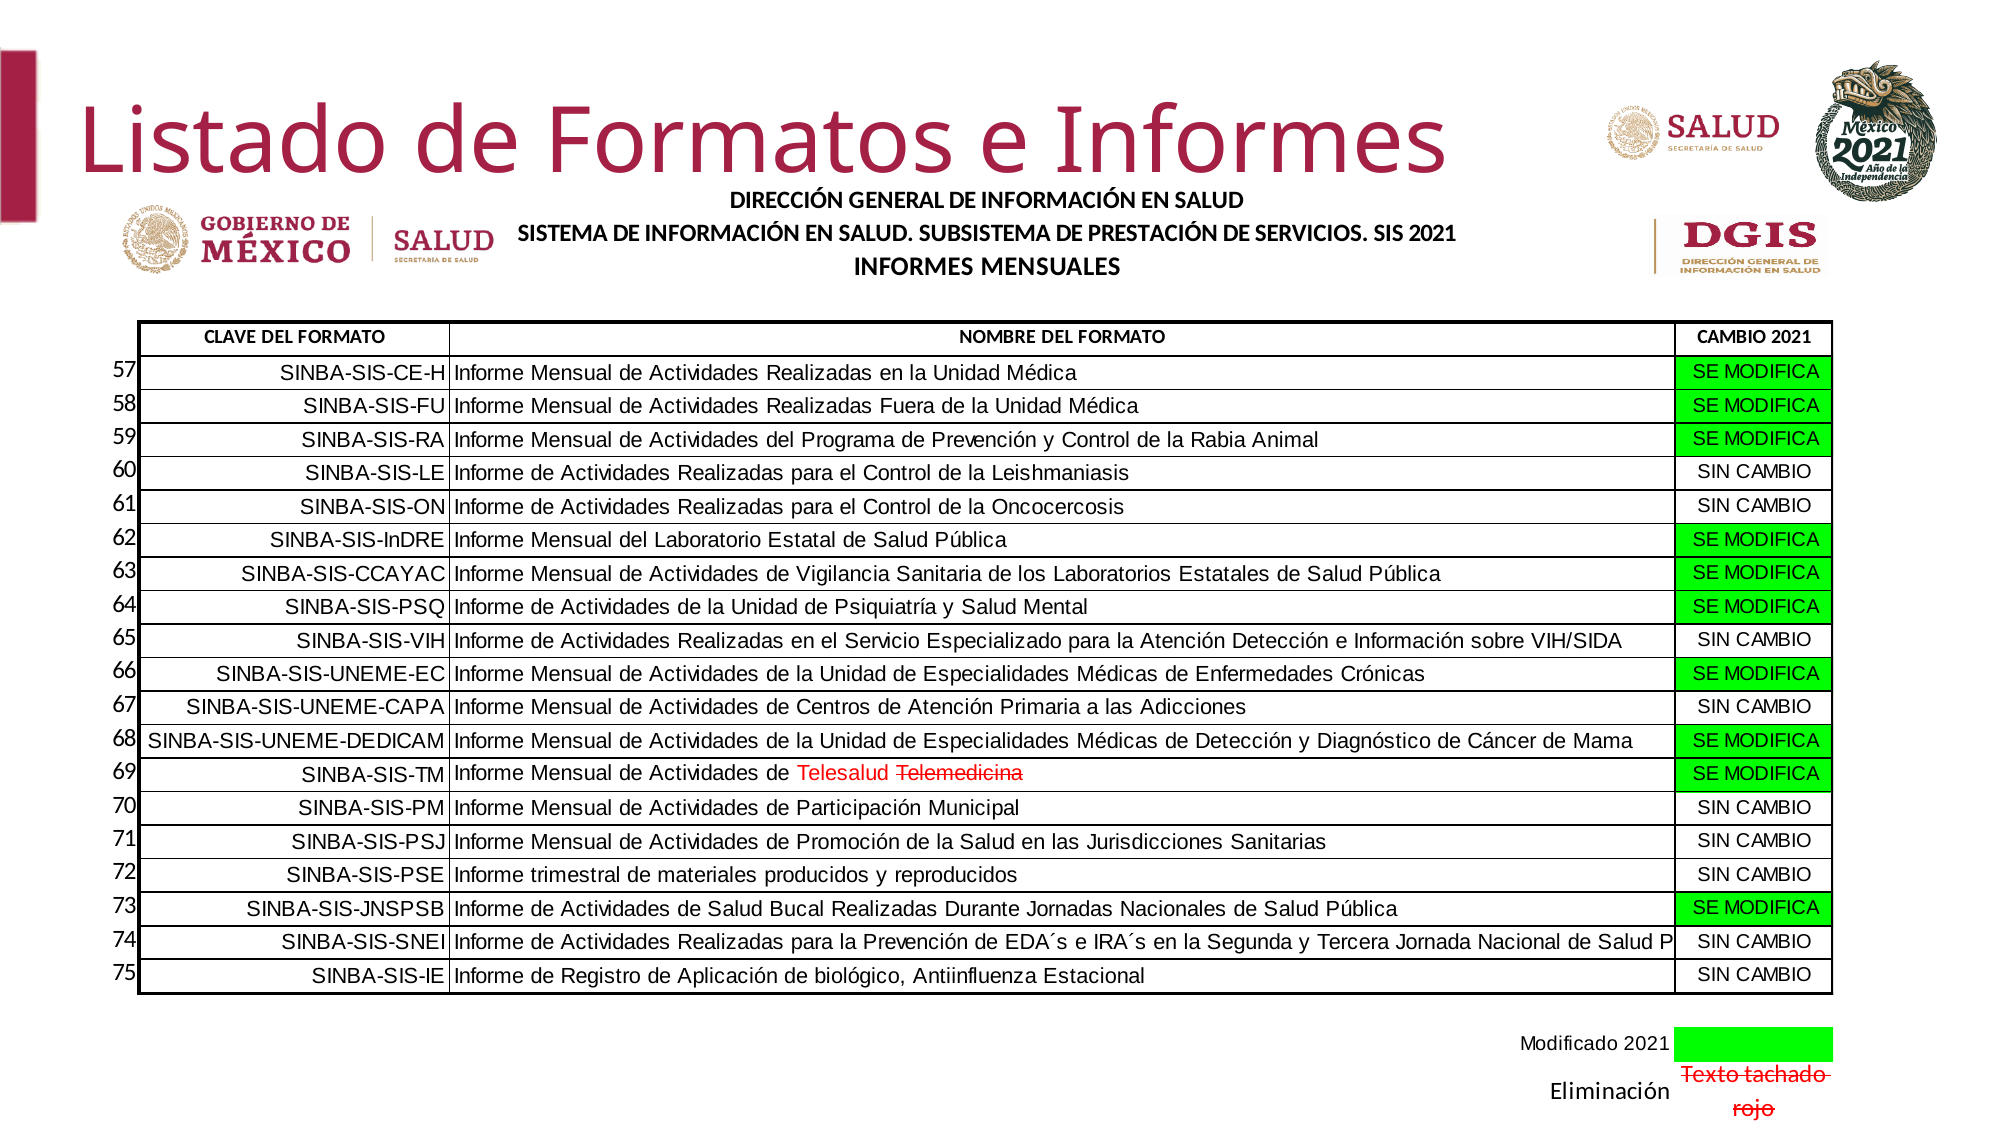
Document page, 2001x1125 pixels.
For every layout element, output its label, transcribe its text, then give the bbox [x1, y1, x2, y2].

picture [97, 186, 1835, 1125]
picture [0, 47, 41, 225]
text_box Listado de Formatos e Informes [62, 33, 1937, 252]
